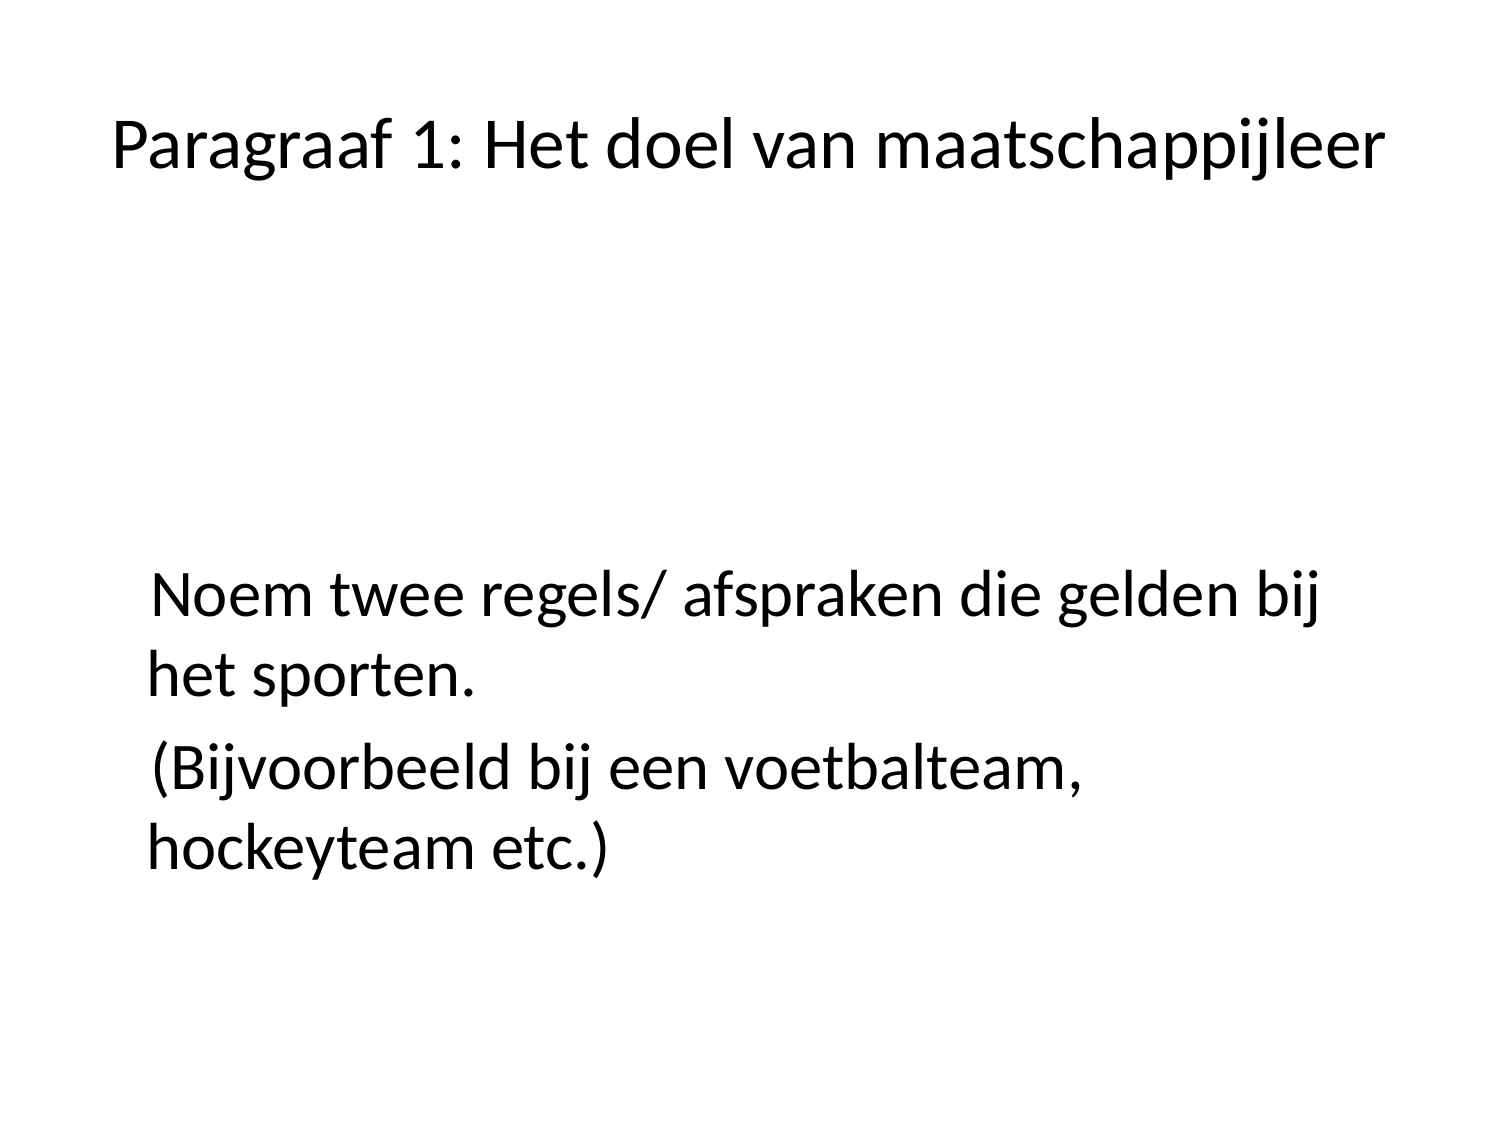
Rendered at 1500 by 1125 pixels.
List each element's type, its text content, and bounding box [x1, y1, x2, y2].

list Noem twee regels/ afspraken die gelden bij het sporten. (Bijvoorbeeld bij een voetbalteam, hockeyteam etc.) [75, 262, 1425, 1005]
title Paragraaf 1: Het doel van maatschappijleer [75, 45, 1425, 233]
